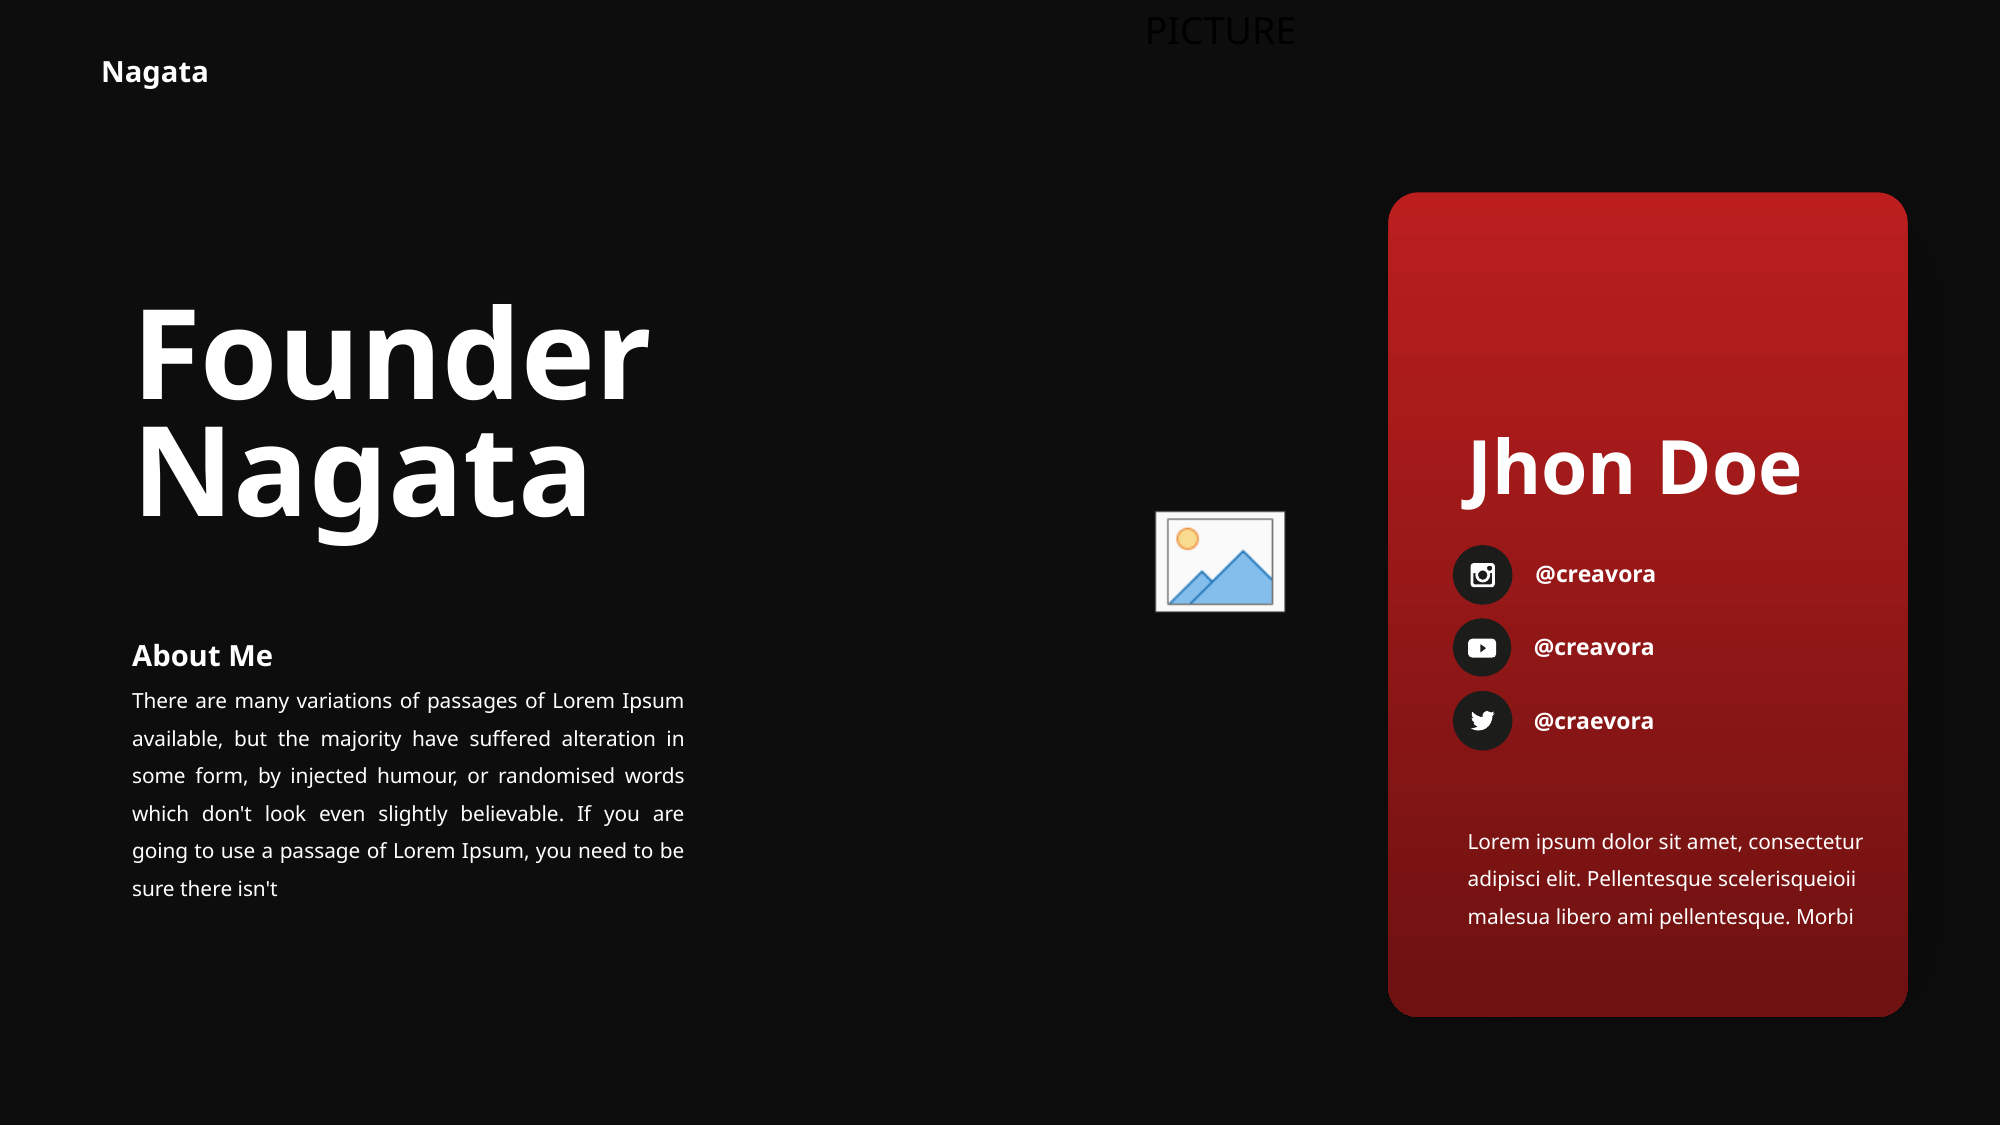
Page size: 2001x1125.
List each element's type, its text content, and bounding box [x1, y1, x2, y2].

text_box [1532, 191, 1909, 1019]
text_box @craevora [1532, 699, 1754, 742]
text_box @creavora [1532, 625, 1749, 668]
text_box Nagata [117, 384, 831, 550]
picture [909, 0, 1532, 1125]
text_box Nagata [86, 46, 275, 96]
text_box @creavora [1532, 552, 1756, 595]
text_box Jhon Doe [1532, 412, 1883, 518]
text_box Founder [117, 267, 831, 384]
text_box Lorem ipsum dolor sit amet, consectetur adipisci elit. Pellentesque scelerisqueioii malesua libero ami pellentesque. Morbi [1532, 808, 1883, 936]
text_box About Me [117, 629, 353, 680]
text_box There are many variations of passages of Lorem Ipsum available, but the majority have suffered alteration in some form, by injected humour, or randomised words which don't look even slightly believable. If you are going to use a passage of Lorem Ipsum, you need to be sure there isn't [117, 668, 700, 908]
